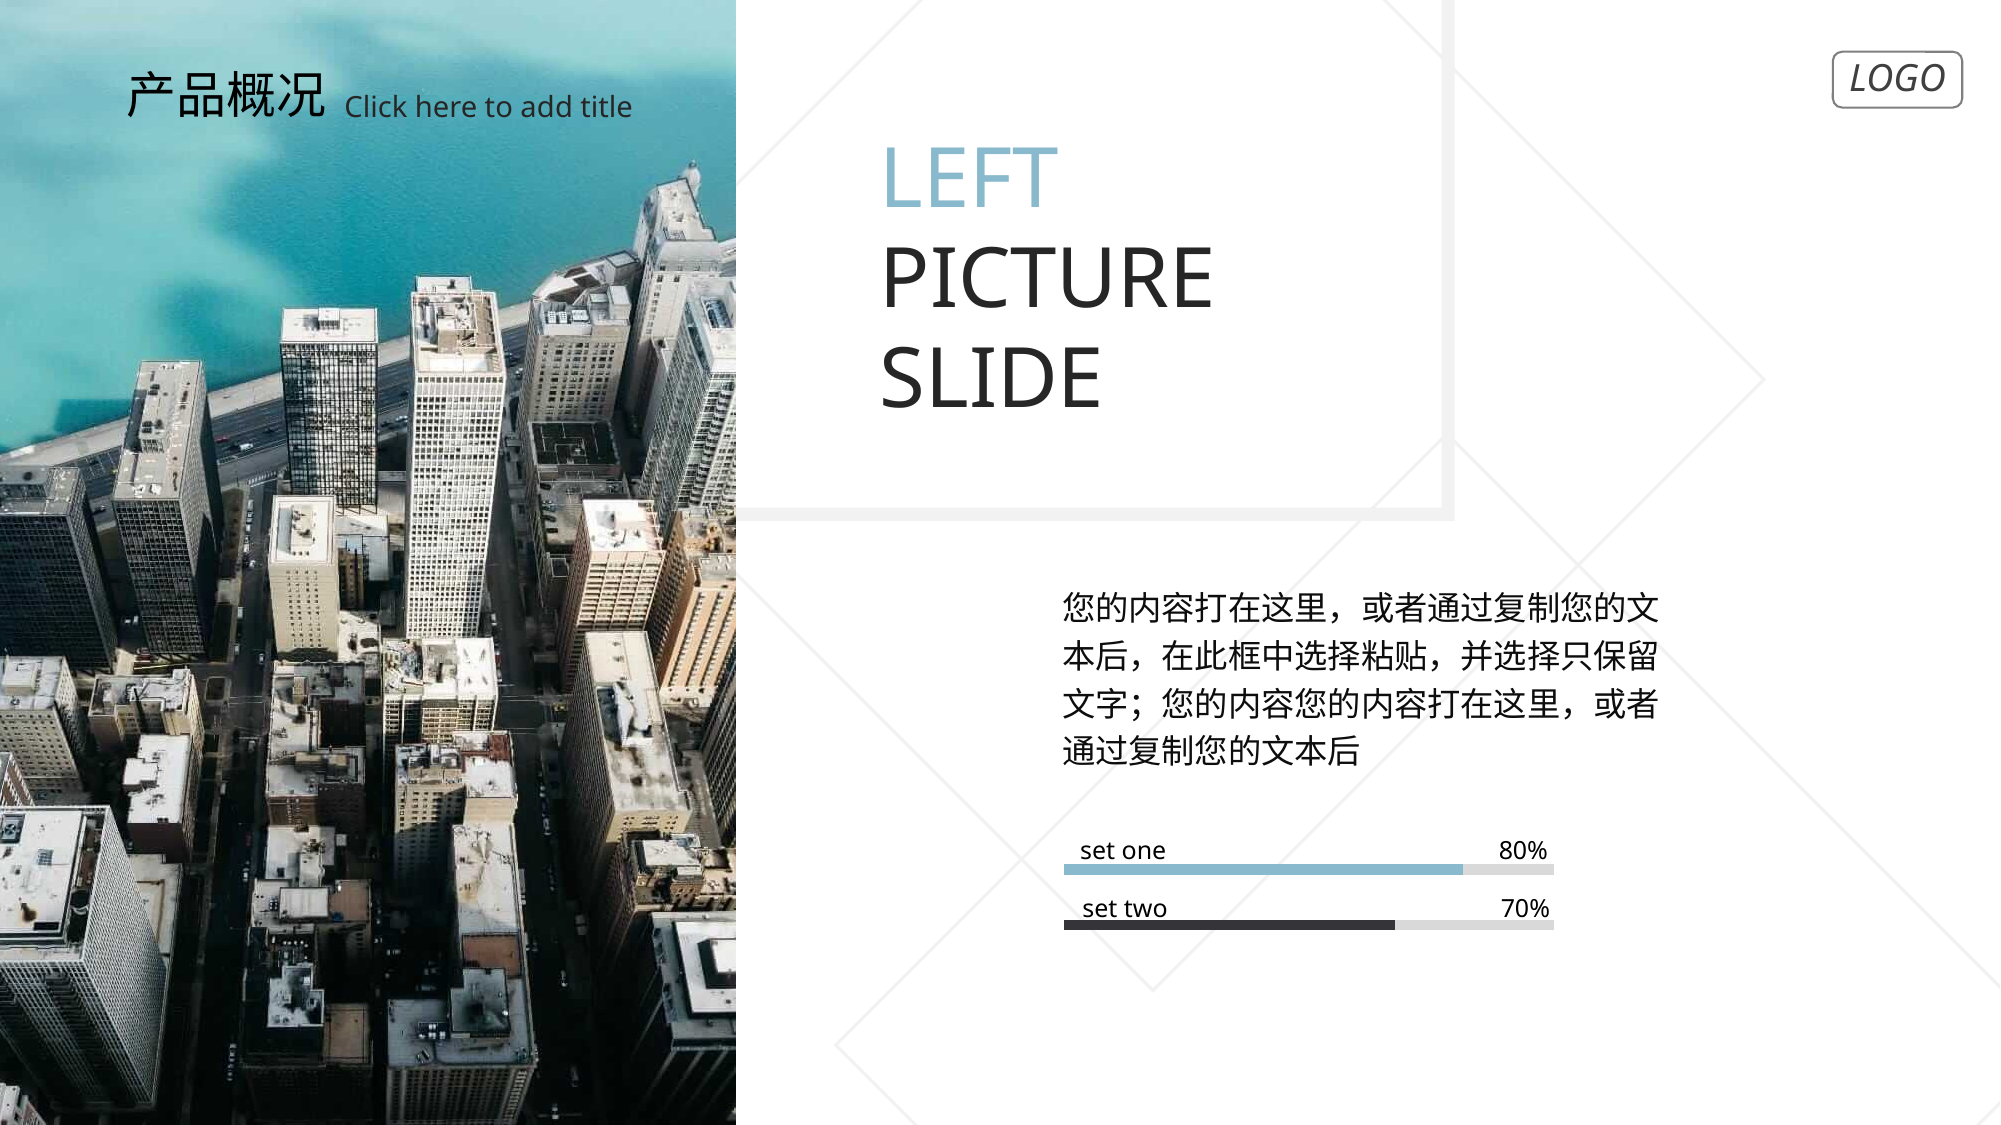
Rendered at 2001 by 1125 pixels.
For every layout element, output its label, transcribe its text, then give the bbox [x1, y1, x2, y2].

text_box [1064, 826, 1565, 873]
picture [0, 0, 1455, 1125]
text_box 您的内容打在这里，或者通过复制您的文本后，在此框中选择粘贴，并选择只保留文字；您的内容您的内容打在这里，或者通过复制您的文本后 [1047, 571, 1694, 778]
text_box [1064, 884, 1567, 931]
